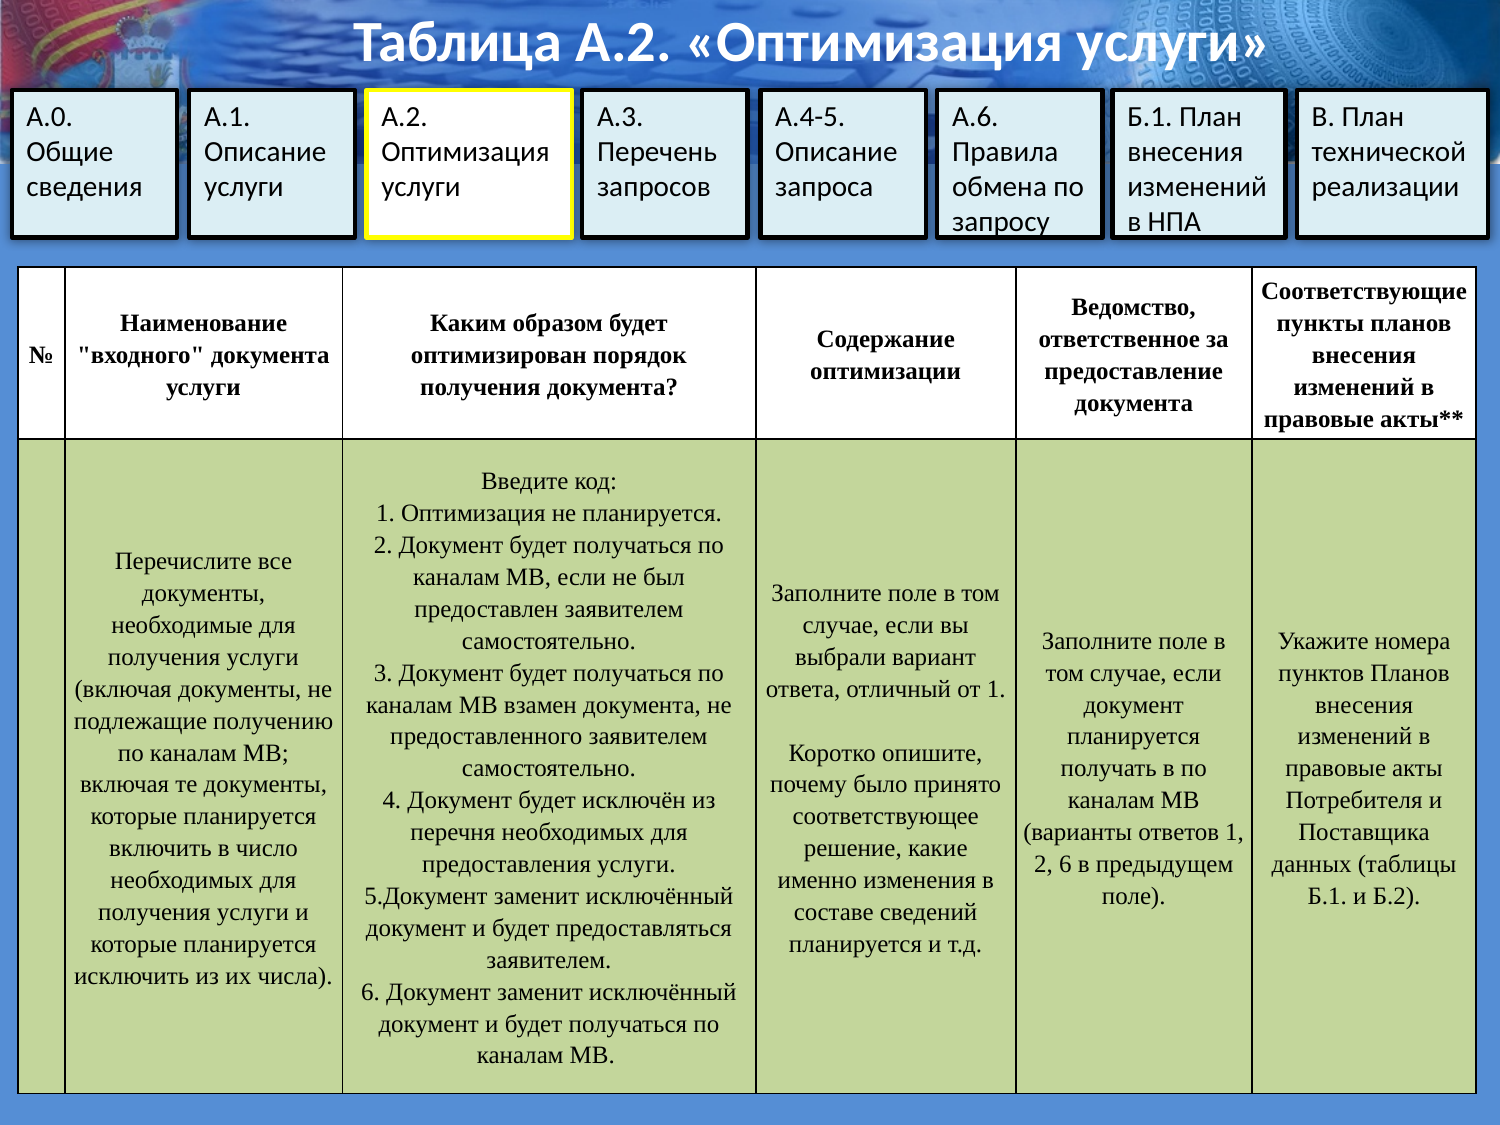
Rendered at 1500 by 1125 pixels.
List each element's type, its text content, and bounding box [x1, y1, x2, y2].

text_box А.0. Общие сведения [10, 172, 179, 240]
table_cell Заполните поле в том случае, если вы выбрали вариант ответа, отличный от 1. Коротко опишите, почему было принято соответствующее решение, какие именно изменения в составе сведений планируется и т.д. [757, 440, 1015, 1093]
text_box В. План технической реализации [1295, 172, 1490, 240]
text_box Б.1. План внесения изменений в НПА [1110, 172, 1288, 240]
text_box А.2. Оптимизация услуги [364, 172, 574, 240]
table_cell Укажите номера пунктов Планов внесения изменений в правовые акты Потребителя и Поставщика данных (таблицы Б.1. и Б.2). [1253, 440, 1475, 1093]
text_box А.6. Правила обмена по запросу [935, 172, 1104, 240]
table_cell Заполните поле в том случае, если документ планируется получать в по каналам МВ (варианты ответов 1, 2, 6 в предыдущем поле). [1017, 440, 1251, 1093]
text_box А.4-5. Описание запроса [758, 172, 928, 240]
table_header Наименование "входного" документа услуги [66, 268, 342, 438]
table_header Каким образом будет оптимизирован порядок получения документа? [343, 268, 755, 438]
table_header Содержание оптимизации [757, 268, 1015, 438]
table_header Ведомство, ответственное за предоставление документа [1017, 268, 1251, 438]
picture [0, 0, 1500, 164]
table_cell Введите код: 1. Оптимизация не планируется. 2. Документ будет получаться по каналам МВ, если не был предоставлен заявителем самостоятельно. 3. Документ будет получаться по каналам МВ взамен документа, не предоставленного заявителем самостоятельно. 4. Документ будет исключён из перечня необходимых для предоставления услуги. 5.Документ заменит исключённый документ и будет предоставляться заявителем. 6. Документ заменит исключённый документ и будет получаться по каналам МВ. [343, 440, 755, 1093]
text_box А.1. Описание услуги [187, 172, 357, 240]
table_cell Перечислите все документы, необходимые для получения услуги (включая документы, не подлежащие получению по каналам МВ; включая те документы, которые планируется включить в число необходимых для получения услуги и которые планируется исключить из их числа). [66, 440, 342, 1093]
table_header № [19, 268, 64, 438]
table_cell [19, 440, 64, 1093]
text_box А.3. Перечень запросов [580, 172, 750, 240]
table_header Соответствующие пункты планов внесения изменений в правовые акты** [1253, 268, 1475, 438]
